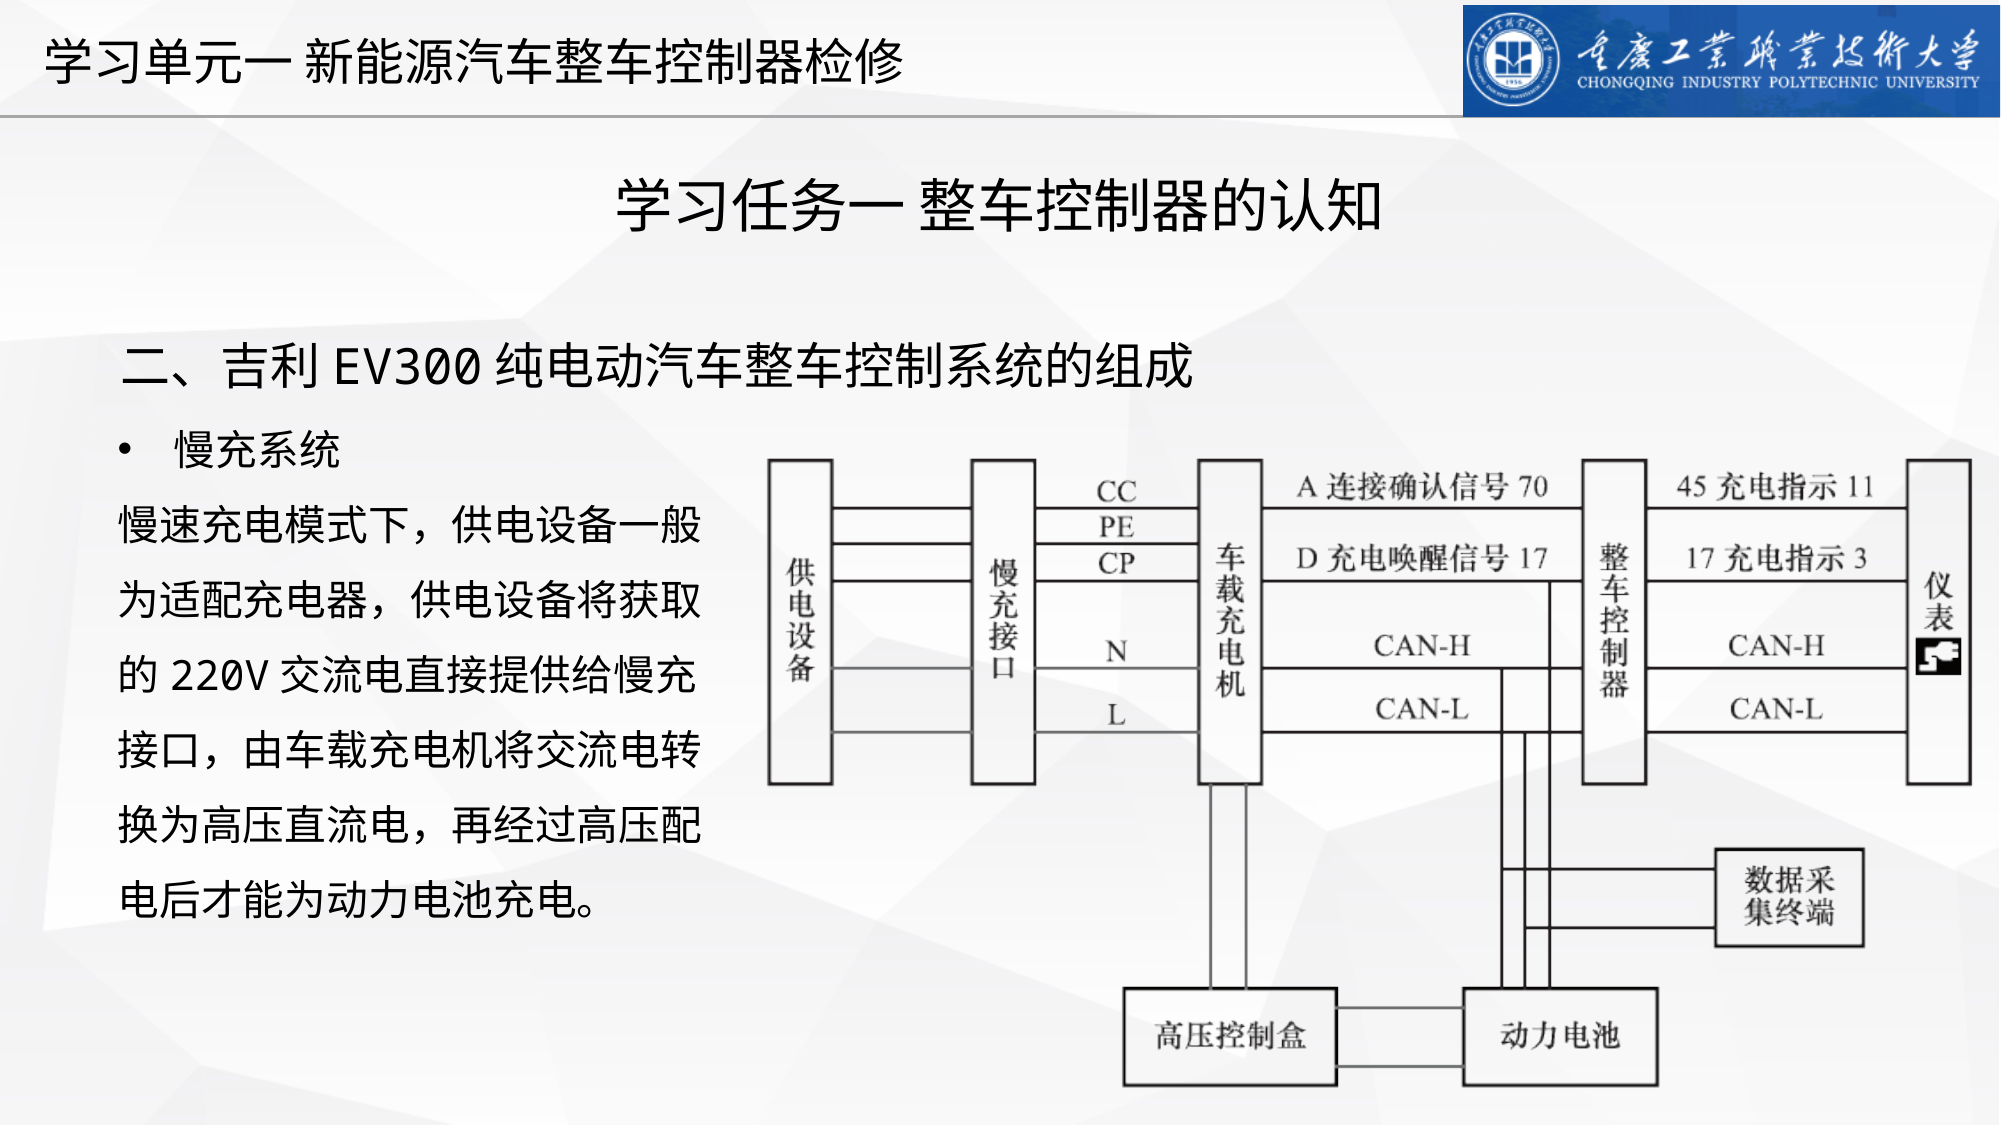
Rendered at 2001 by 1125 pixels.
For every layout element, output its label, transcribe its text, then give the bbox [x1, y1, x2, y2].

text_box 慢充系统 慢速充电模式下，供电设备一般为适配充电器，供电设备将获取的220V交流电直接提供给慢充接口，由车载充电机将交流电转换为高压直流电，再经过高压配电后才能为动力电池充电。 [102, 391, 754, 931]
text_box 学习任务一 整车控制器的认知 [433, 161, 1567, 247]
picture [0, 118, 1999, 1125]
picture [0, 0, 2001, 117]
text_box 二、吉利EV300纯电动汽车整车控制系统的组成 [105, 297, 1533, 402]
